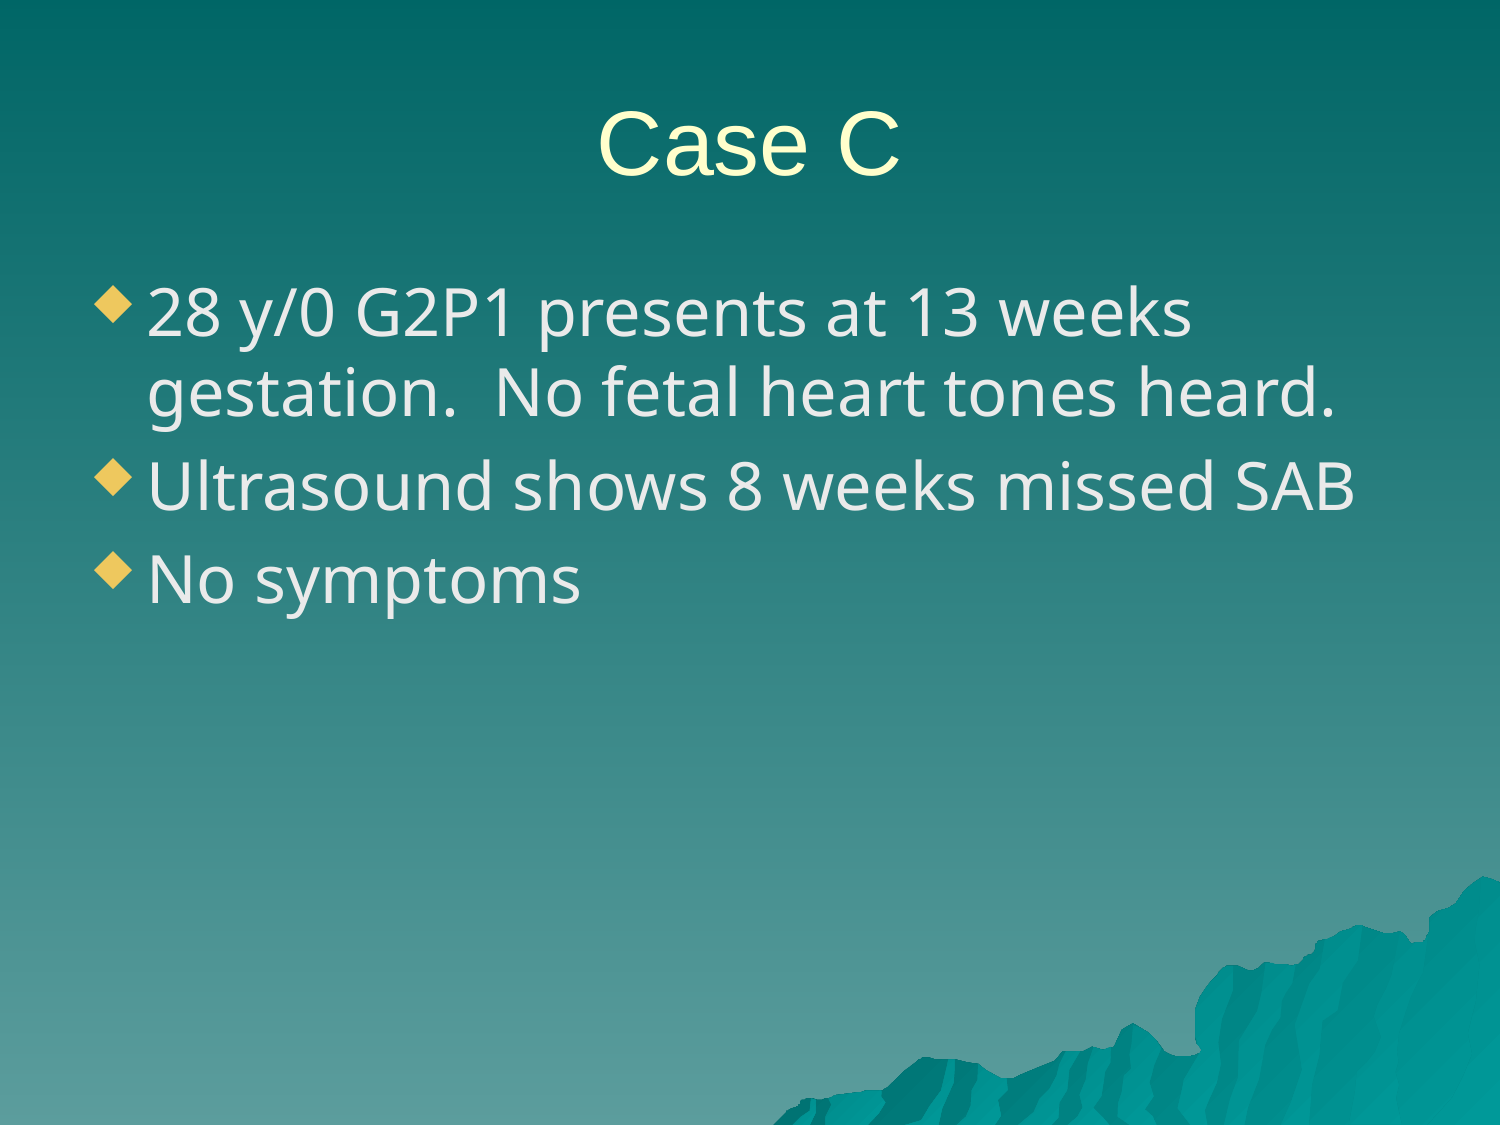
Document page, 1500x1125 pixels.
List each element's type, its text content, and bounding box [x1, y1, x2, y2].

list 28 y/0 G2P1 presents at 13 weeks gestation. No fetal heart tones heard. Ultrasound shows 8 weeks missed SAB No symptoms [74, 262, 1426, 1006]
title Case C [74, 45, 1426, 233]
